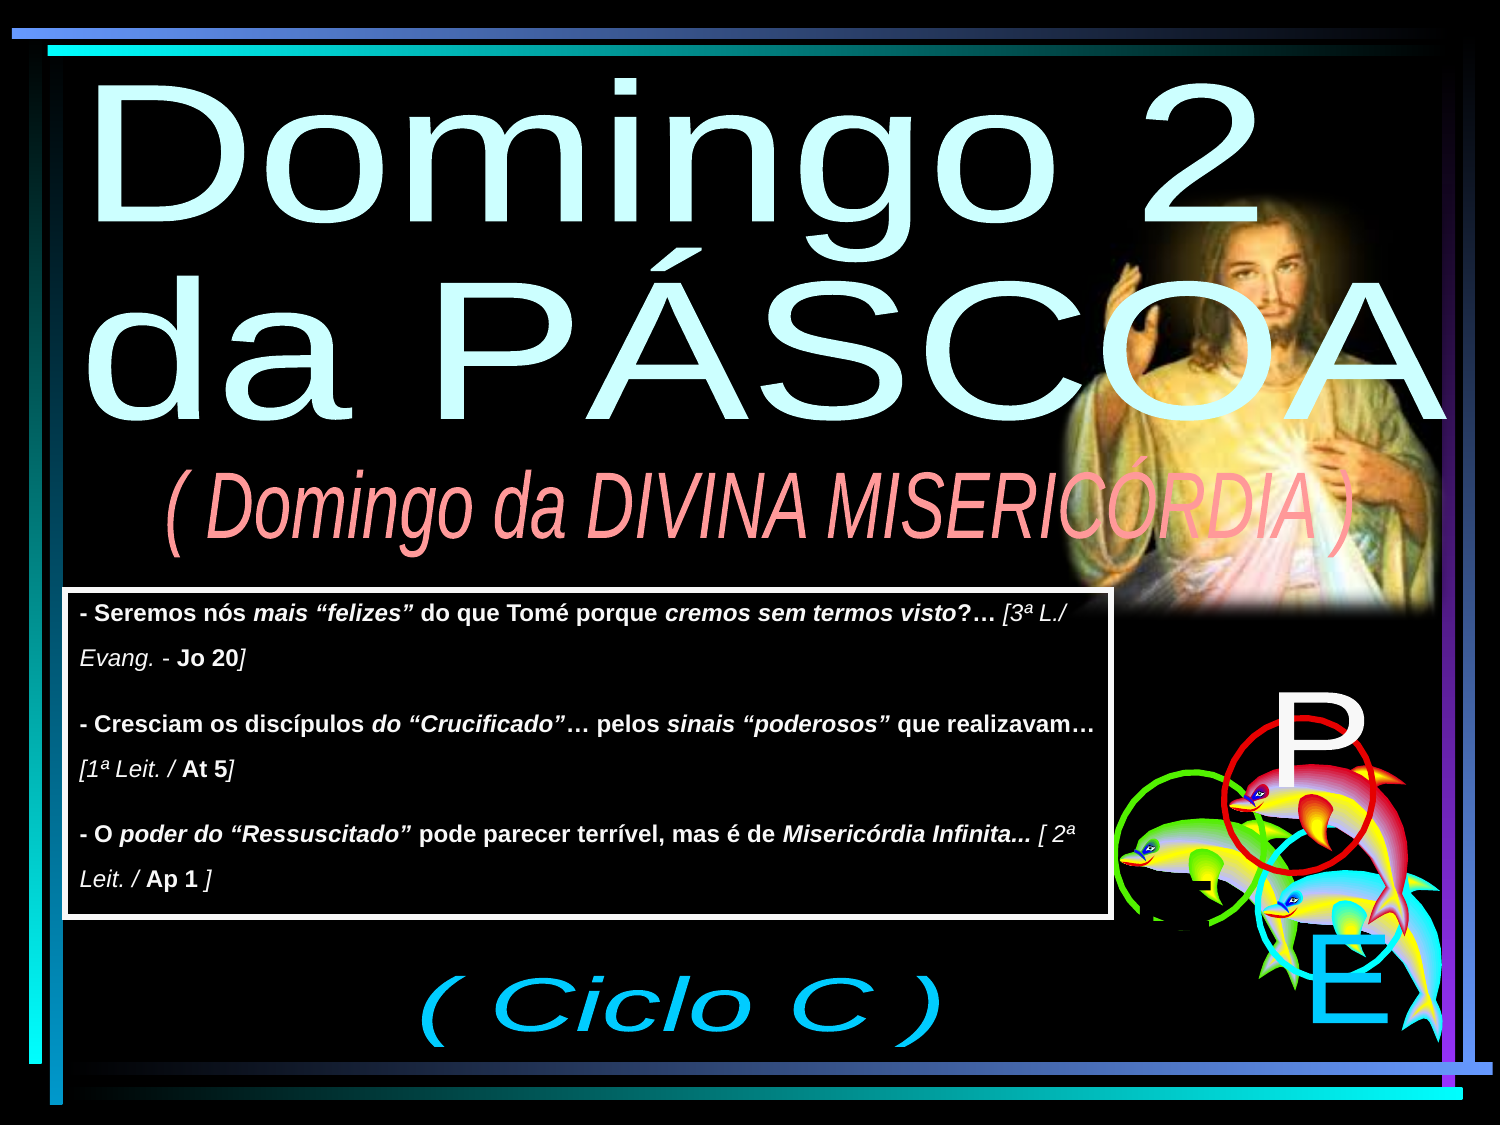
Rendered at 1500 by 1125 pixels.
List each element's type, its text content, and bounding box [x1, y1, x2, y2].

text_box - Seremos nós mais “felizes” do que Tomé porque cremos sem termos visto?… [3ª L./ Evang. - Jo 20] - Cresciam os discípulos do “Crucificado”… pelos sinais “poderosos” que realizavam… [1ª Leit. / At 5] - O poder do “Ressuscitado” pode parecer terrível, mas é de Misericórdia Infinita... [ 2ª Leit. / Ap 1 ] [64, 590, 1111, 917]
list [1123, 727, 1500, 994]
picture [1051, 184, 1452, 622]
